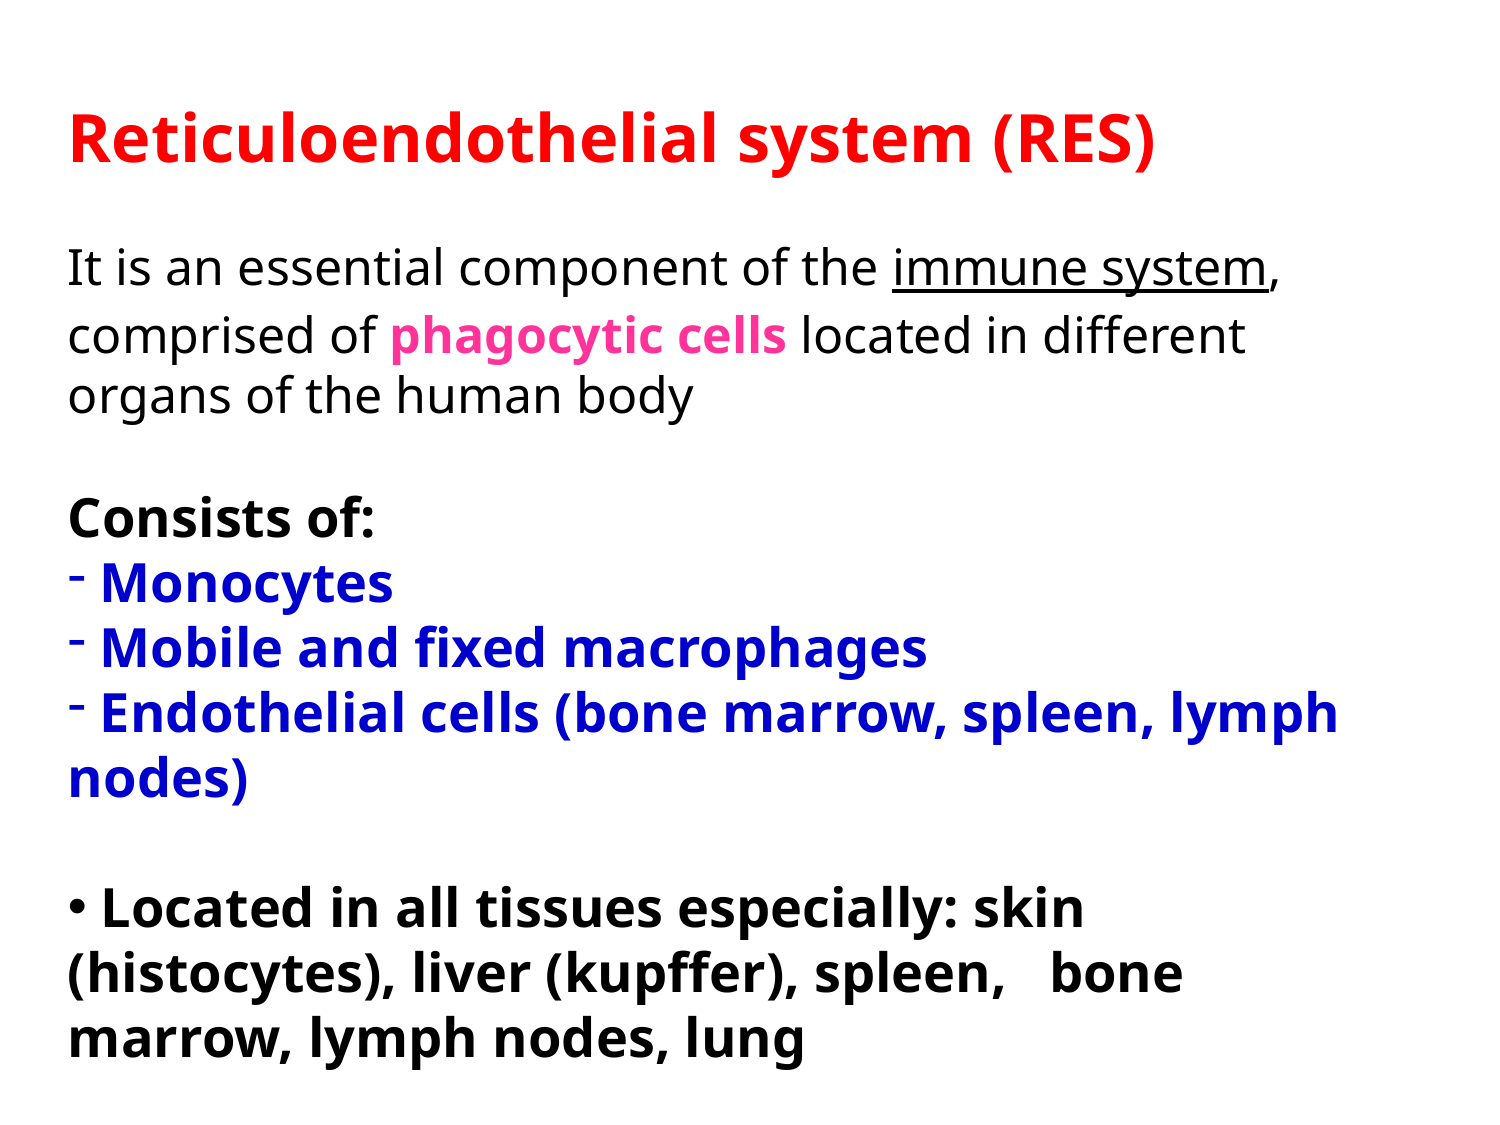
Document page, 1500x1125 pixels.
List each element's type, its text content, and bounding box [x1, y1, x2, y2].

text_box Reticuloendothelial system (RES) It is an essential component of the immune system, comprised of phagocytic cells located in different organs of the human body Consists of: Monocytes Mobile and fixed macrophages Endothelial cells (bone marrow, spleen, lymph nodes) Located in all tissues especially: skin (histocytes), liver (kupffer), spleen, bone marrow, lymph nodes, lung [53, 0, 1400, 1076]
